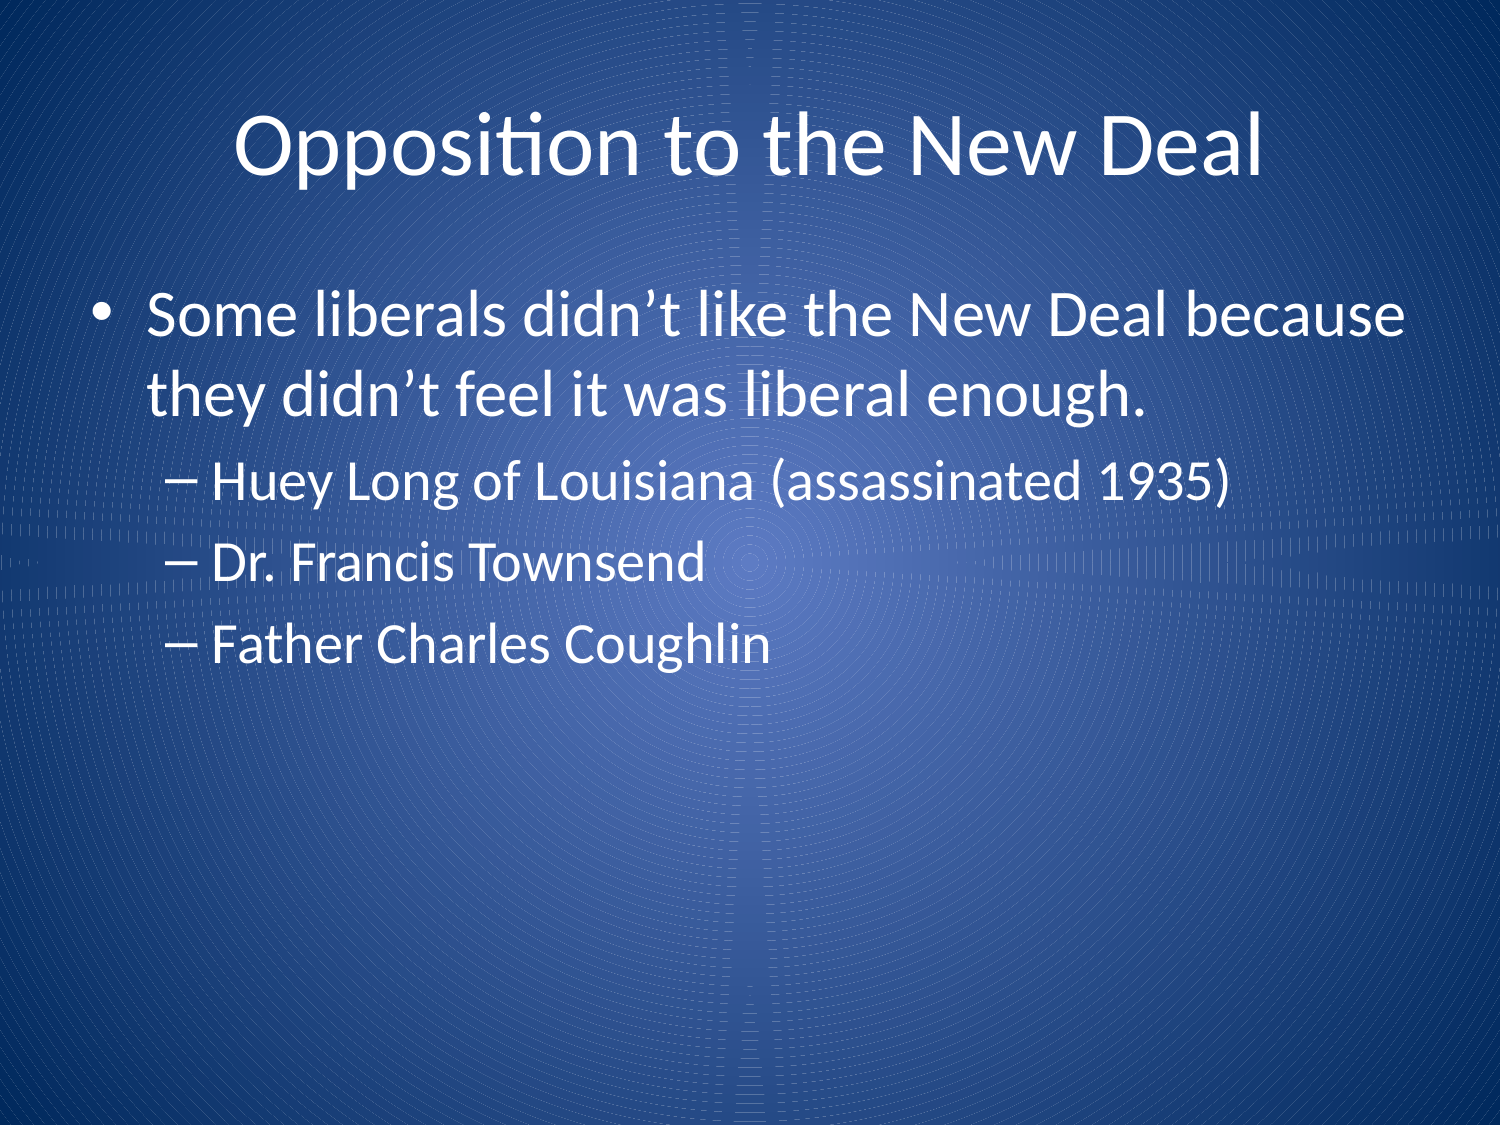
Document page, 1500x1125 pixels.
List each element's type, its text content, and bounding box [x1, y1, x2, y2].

list Some liberals didn’t like the New Deal because they didn’t feel it was liberal enough. Huey Long of Louisiana (assassinated 1935) Dr. Francis Townsend Father Charles Coughlin [75, 262, 1425, 1005]
title Opposition to the New Deal [75, 45, 1425, 233]
